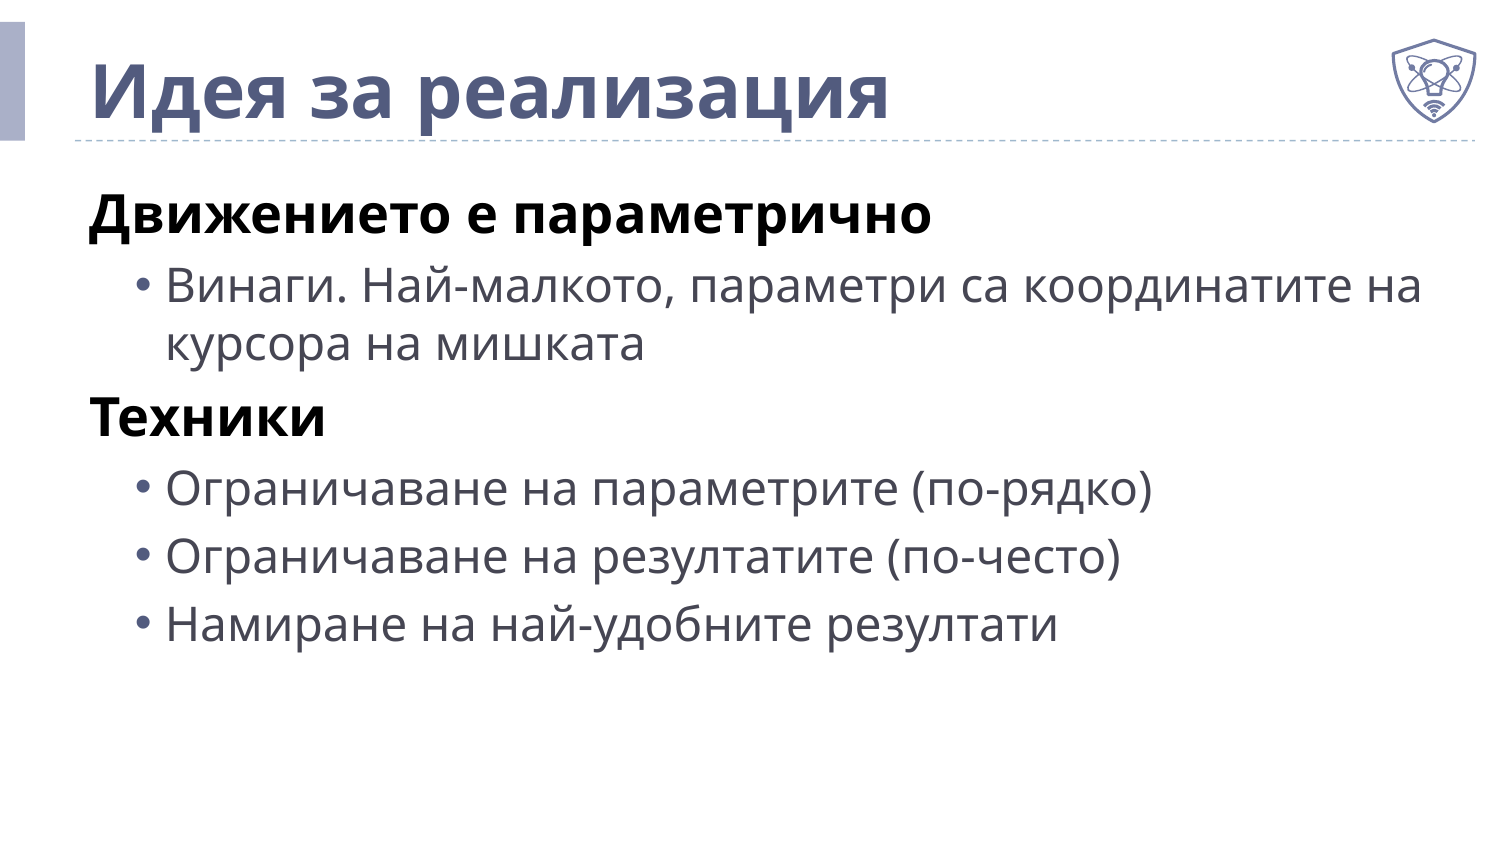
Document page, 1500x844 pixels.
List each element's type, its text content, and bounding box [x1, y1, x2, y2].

list Движението е параметрично Винаги. Най-малкото, параметри са координатите на курсора на мишката Техники Ограничаване на параметрите (по-рядко) Ограничаване на резултатите (по-често) Намиране на най-удобните резултати [75, 171, 1475, 835]
title Идея за реализация [75, 18, 1475, 141]
